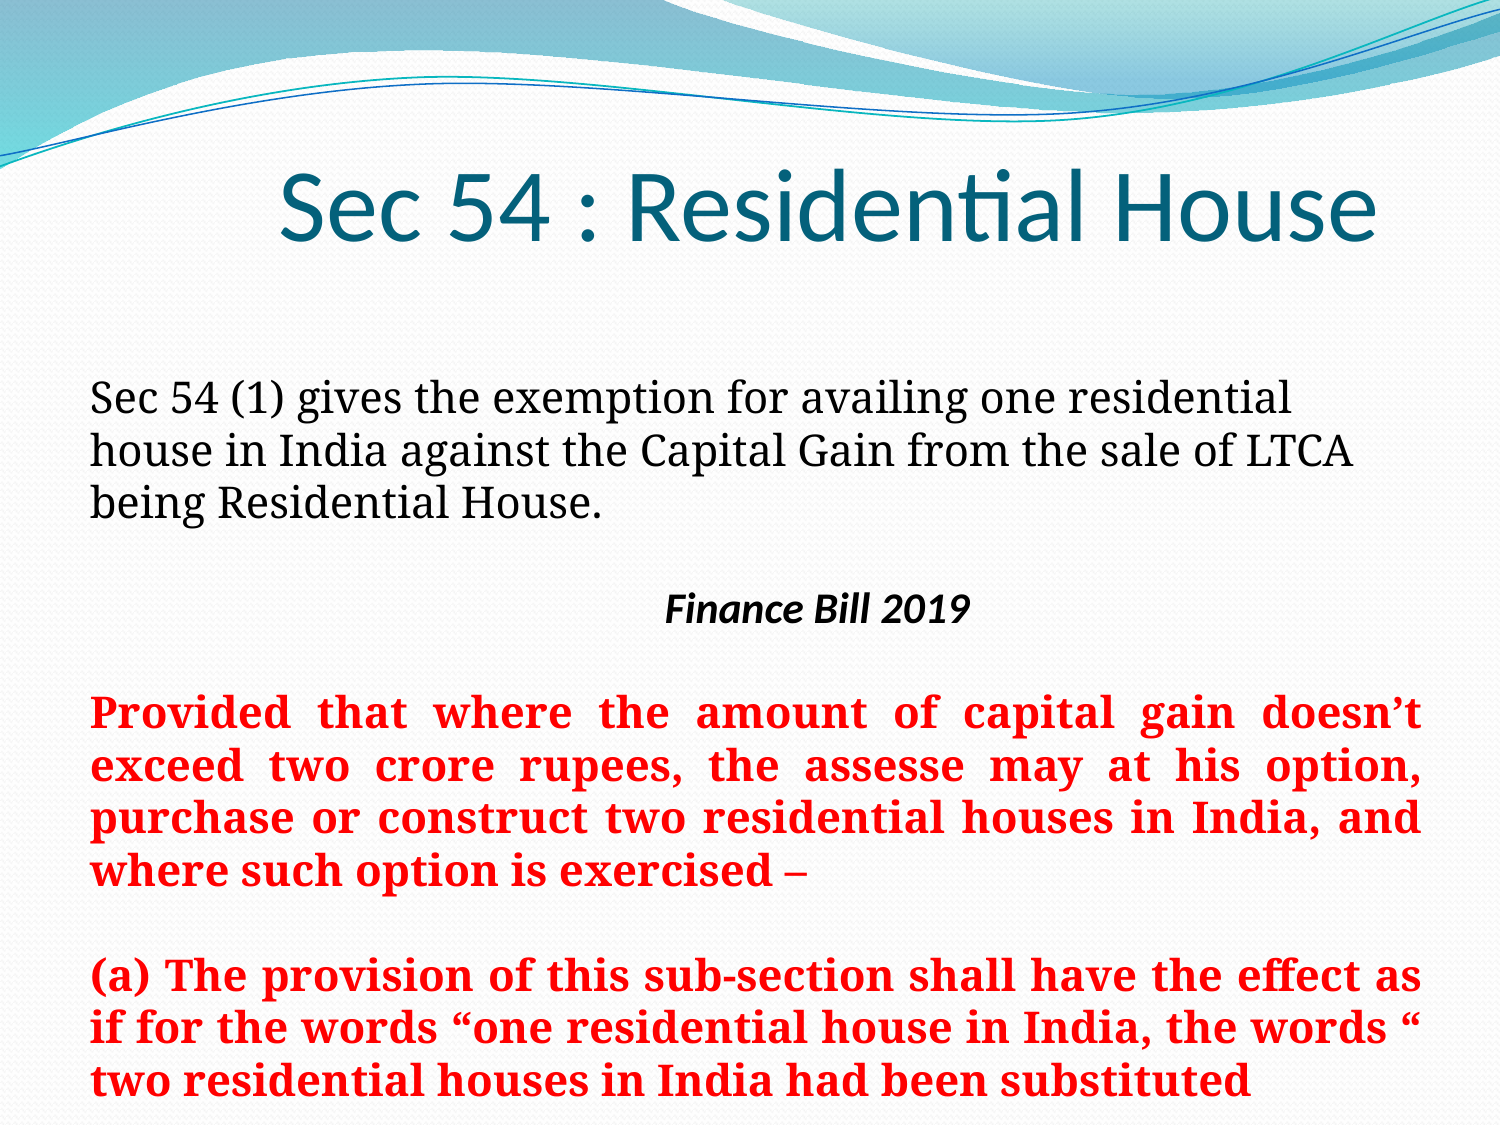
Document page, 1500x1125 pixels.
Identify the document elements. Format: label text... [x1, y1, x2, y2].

title Sec 54 : Residential House [137, 99, 1500, 263]
text_box Sec 54 (1) gives the exemption for availing one residential house in India against the Capital Gain from the sale of LTCA being Residential House. Finance Bill 2019 Provided that where the amount of capital gain doesn’t exceed two crore rupees, the assesse may at his option, purchase or construct two residential houses in India, and where such option is exercised – (a) The provision of this sub-section shall have the effect as if for the words “one residential house in India, the words “ two residential houses in India had been substituted [74, 362, 1438, 1113]
